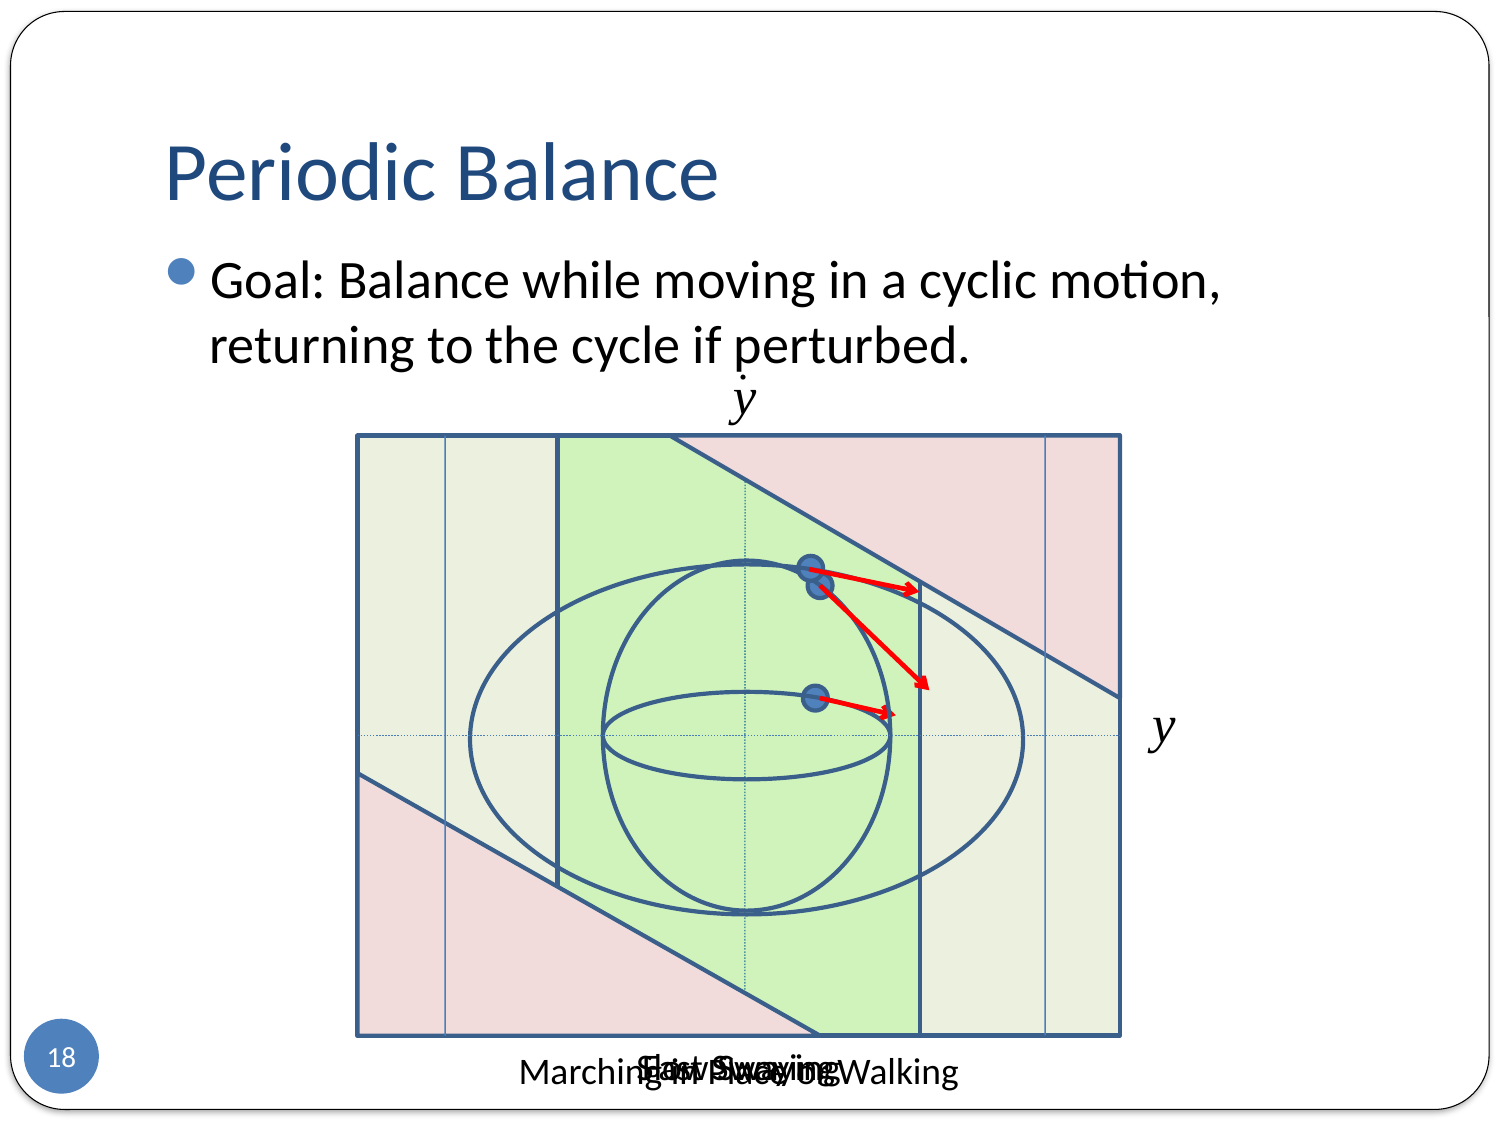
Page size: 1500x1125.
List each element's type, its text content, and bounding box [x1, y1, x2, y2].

slide_number 18 [23, 1018, 99, 1094]
text_box [355, 433, 555, 556]
list Goal: Balance while moving in a cyclic motion, returning to the cycle if perturbed. [150, 237, 1425, 988]
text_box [1138, 706, 1188, 734]
title Periodic Balance [150, 45, 1425, 233]
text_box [357, 744, 1121, 1101]
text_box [1138, 743, 1188, 765]
text_box [555, 433, 866, 554]
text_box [357, 555, 1121, 733]
text_box [667, 433, 1123, 556]
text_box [719, 366, 769, 437]
